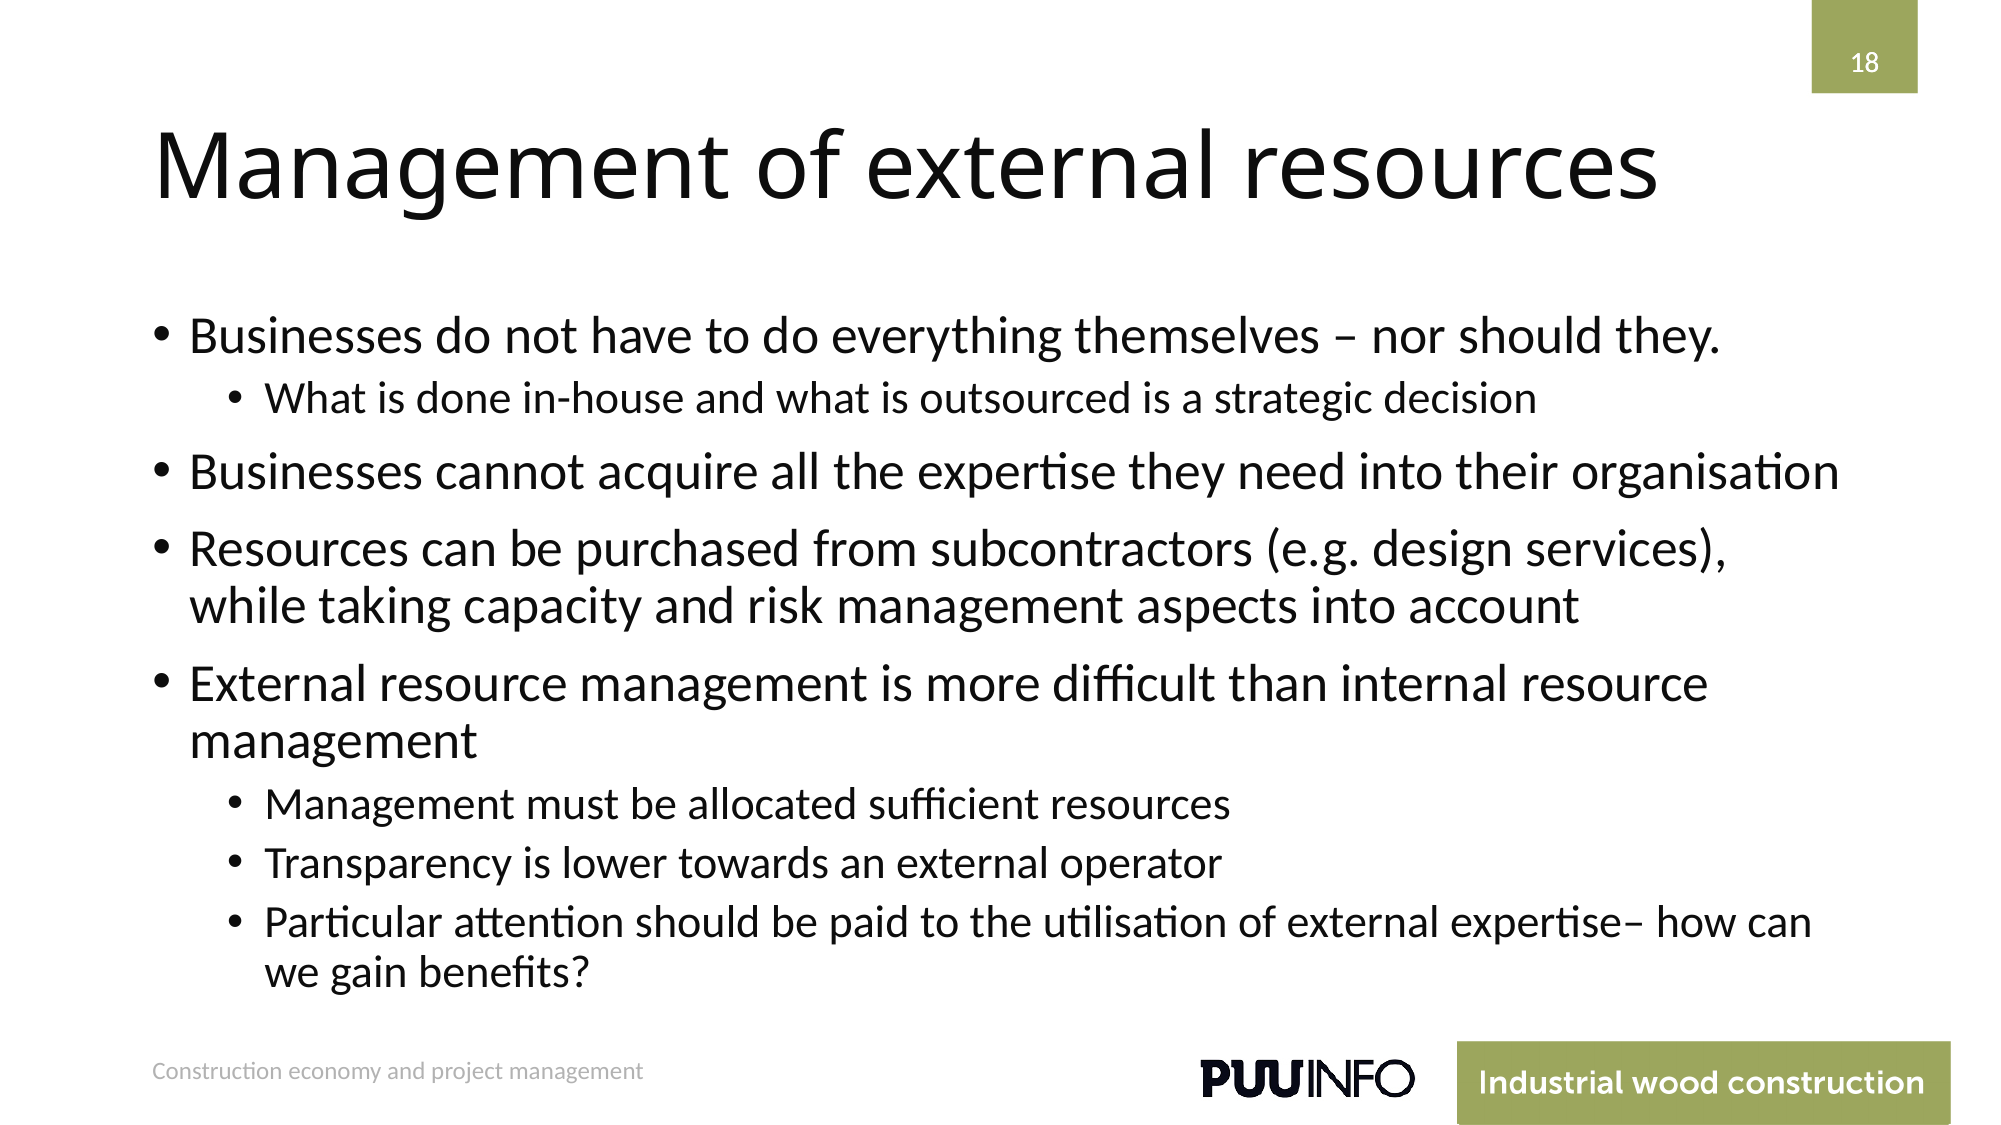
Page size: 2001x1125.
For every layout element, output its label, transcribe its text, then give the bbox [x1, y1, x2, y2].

title Management of external resources [137, 59, 1863, 278]
footer Construction economy and project management [137, 1039, 813, 1100]
slide_number 18 [1811, 29, 1918, 93]
picture [0, 0, 2000, 1125]
list Businesses do not have to do everything themselves – nor should they. What is done in-house and what is outsourced is a strategic decision Businesses cannot acquire all the expertise they need into their organisation Resources can be purchased from subcontractors (e.g. design services), while taking capacity and risk management aspects into account External resource management is more difficult than internal resource management Management must be allocated sufficient resources Transparency is lower towards an external operator Particular attention should be paid to the utilisation of external expertise– how can we gain benefits? [137, 299, 1863, 1014]
